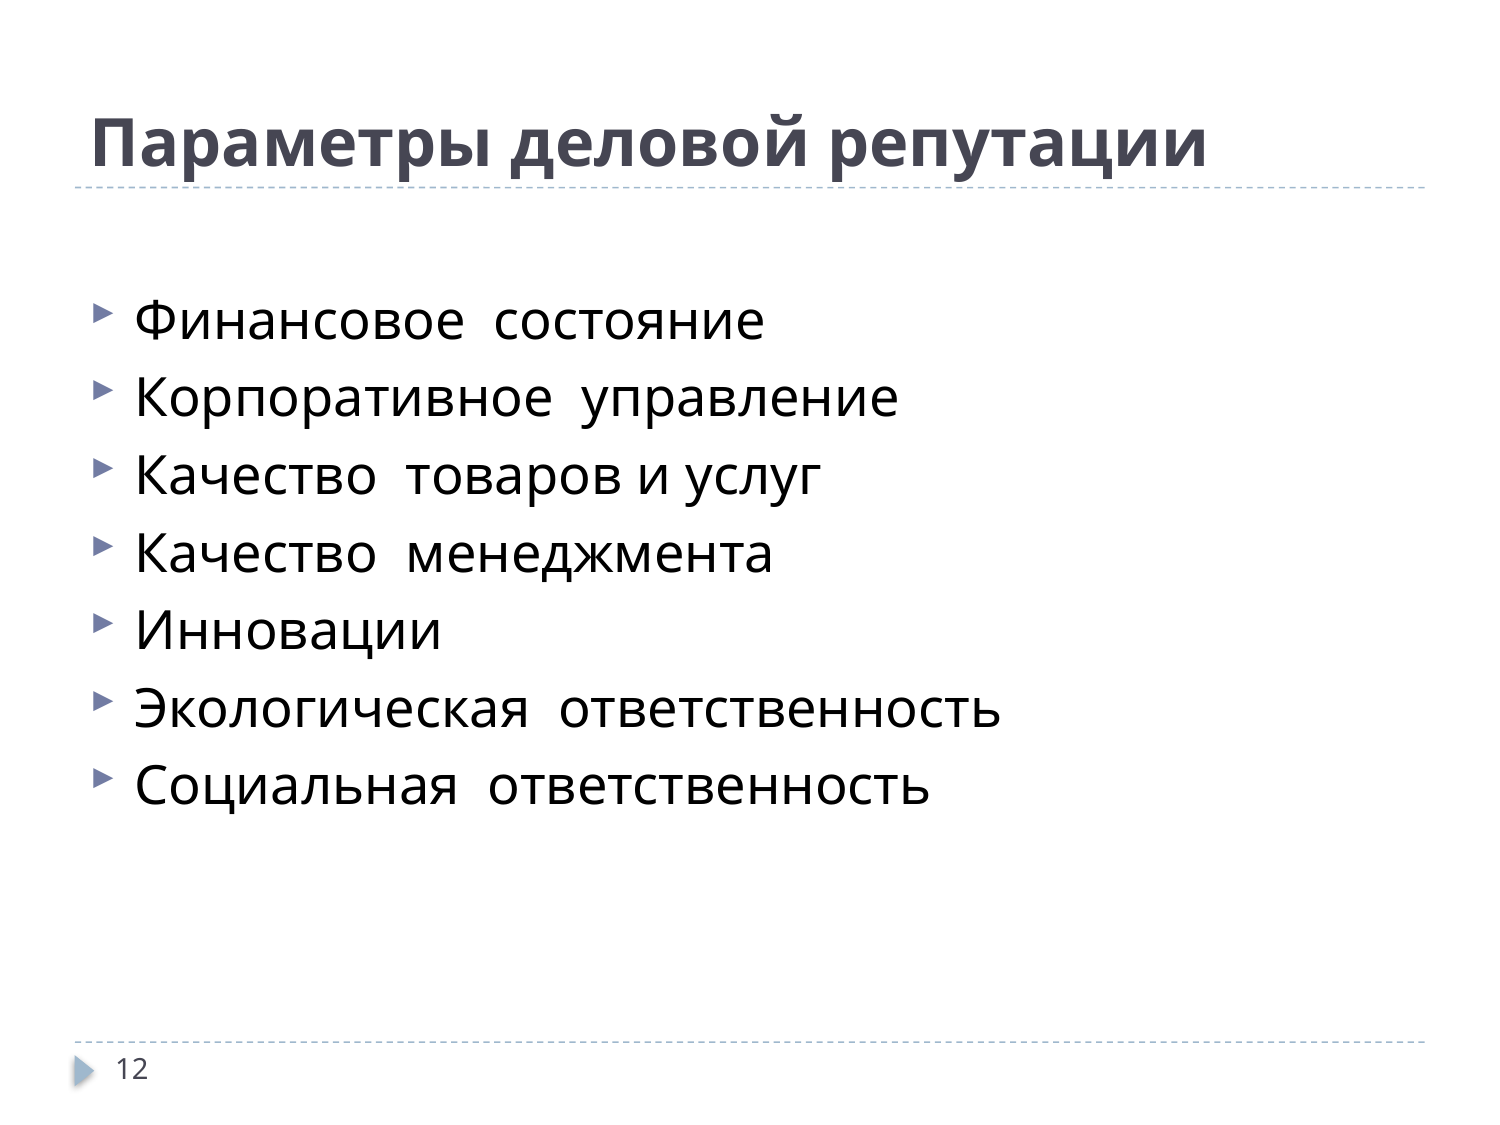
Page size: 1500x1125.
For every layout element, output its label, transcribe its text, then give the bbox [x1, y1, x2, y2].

title Параметры деловой репутации [75, 24, 1425, 188]
list Финансовое состояние Корпоративное управление Качество товаров и услуг Качество менеджмента Инновации Экологическая ответственность Социальная ответственность [75, 200, 1425, 1010]
slide_number 12 [100, 1042, 426, 1103]
